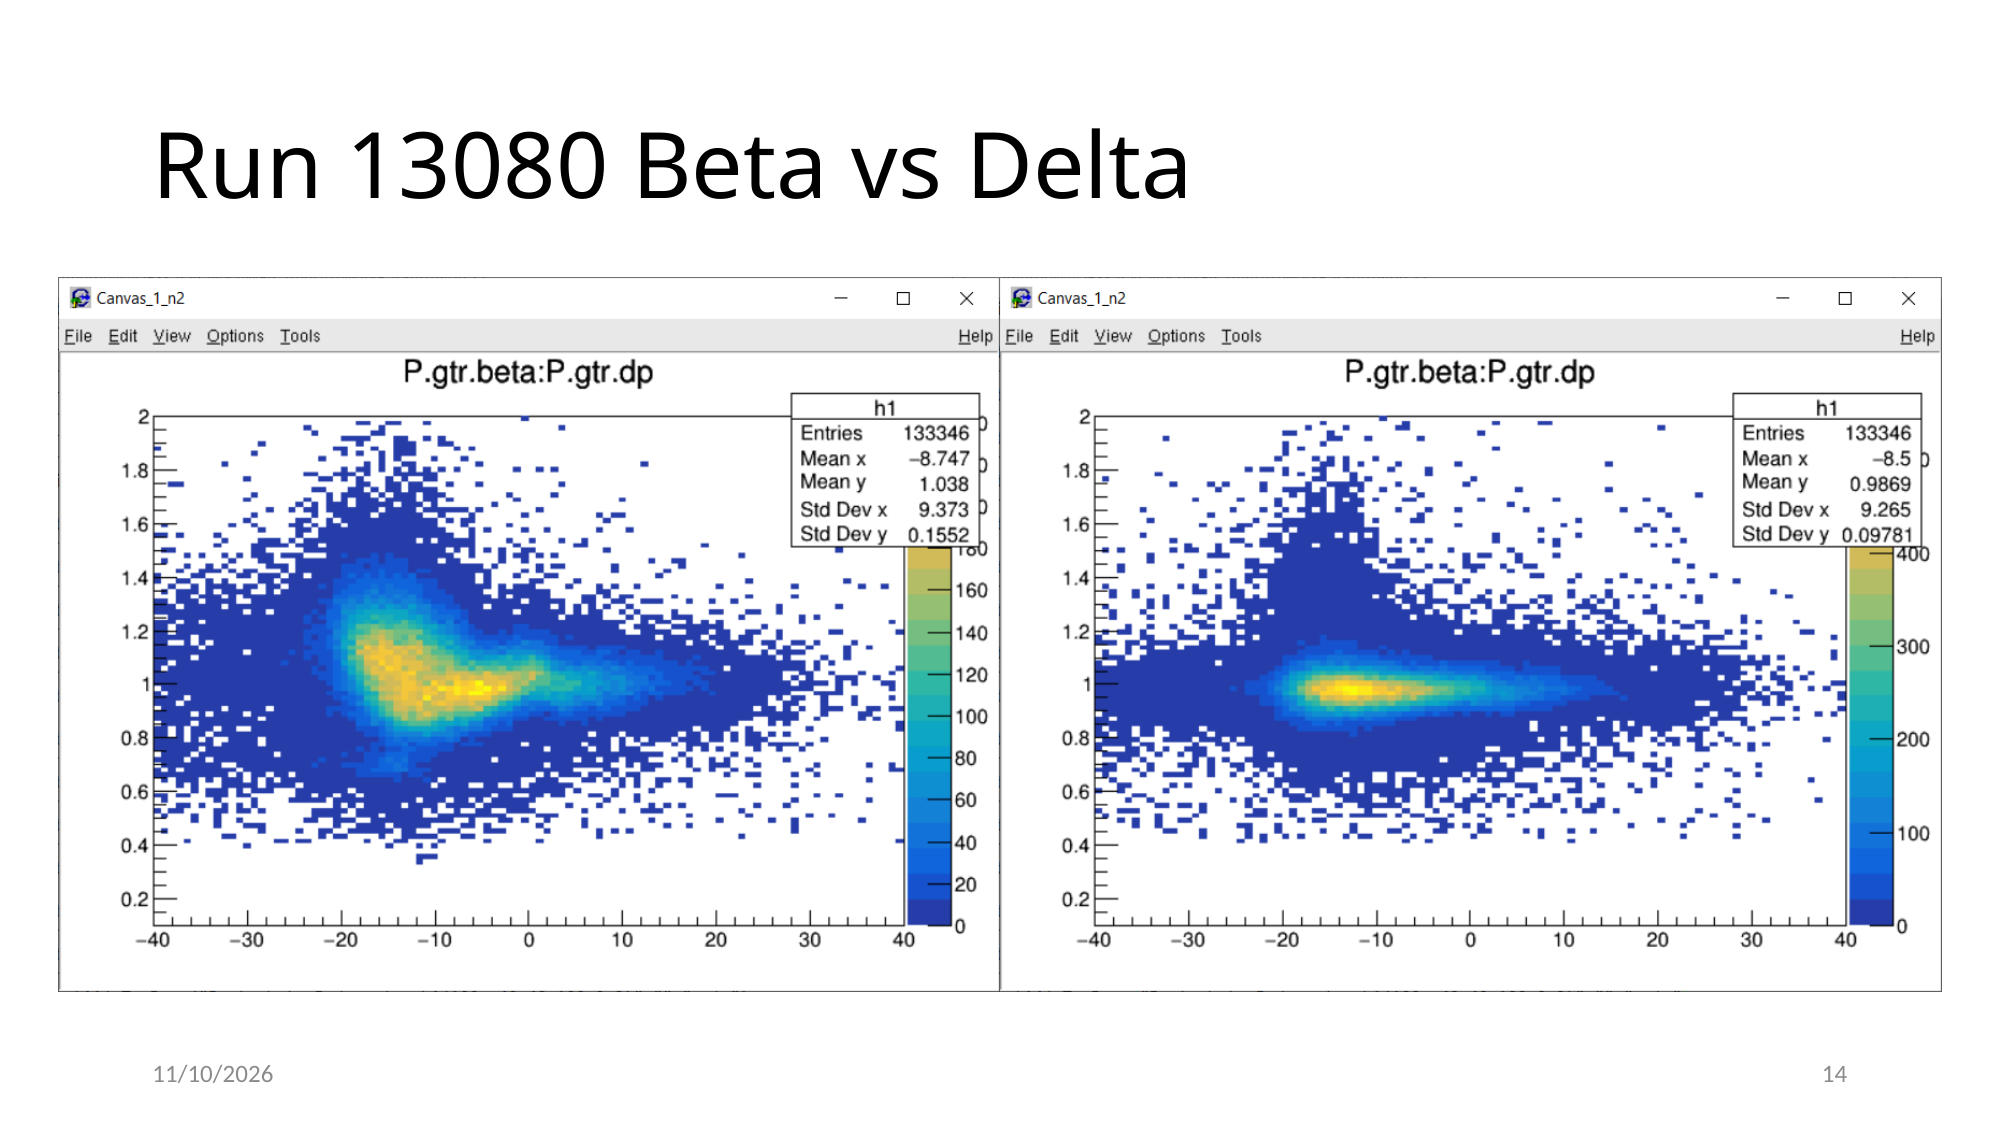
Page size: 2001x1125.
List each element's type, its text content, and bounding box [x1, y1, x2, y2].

title Run 13080 Beta vs Delta [137, 59, 1863, 277]
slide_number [137, 1042, 588, 1103]
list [58, 277, 999, 992]
picture [999, 277, 1942, 992]
slide_number 14 [1412, 1042, 1863, 1103]
